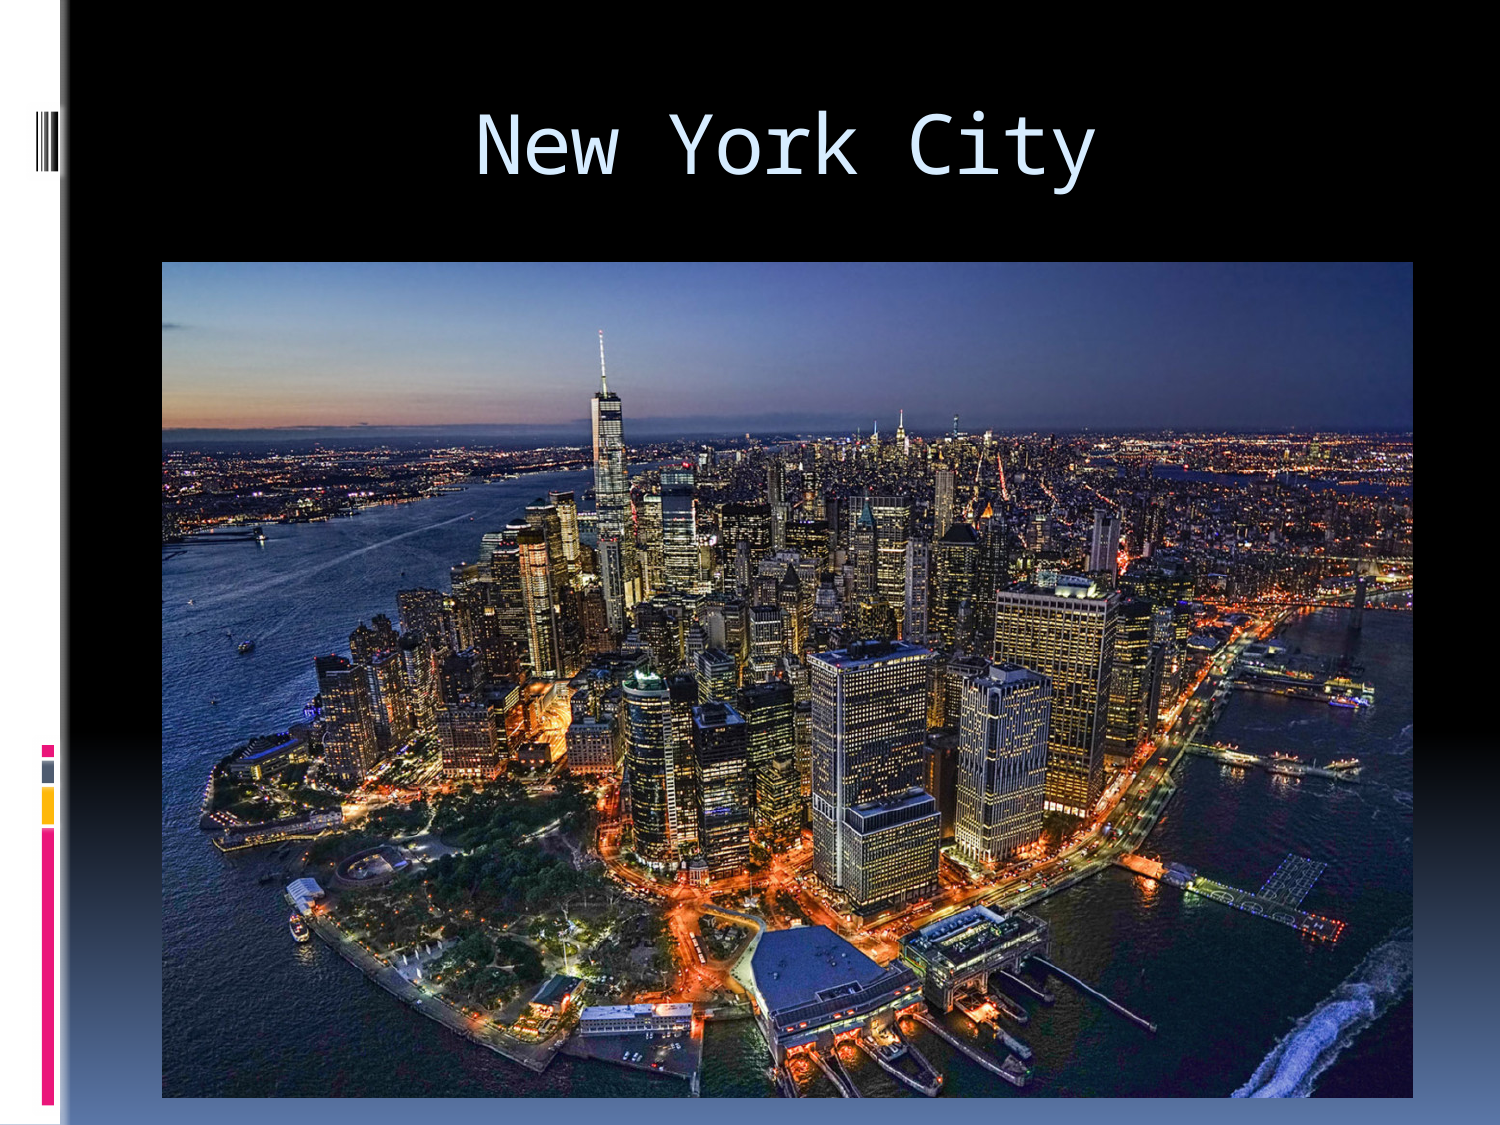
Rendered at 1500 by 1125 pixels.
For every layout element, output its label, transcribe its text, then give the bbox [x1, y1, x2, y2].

title New York City [150, 83, 1425, 234]
picture [162, 262, 1413, 1098]
